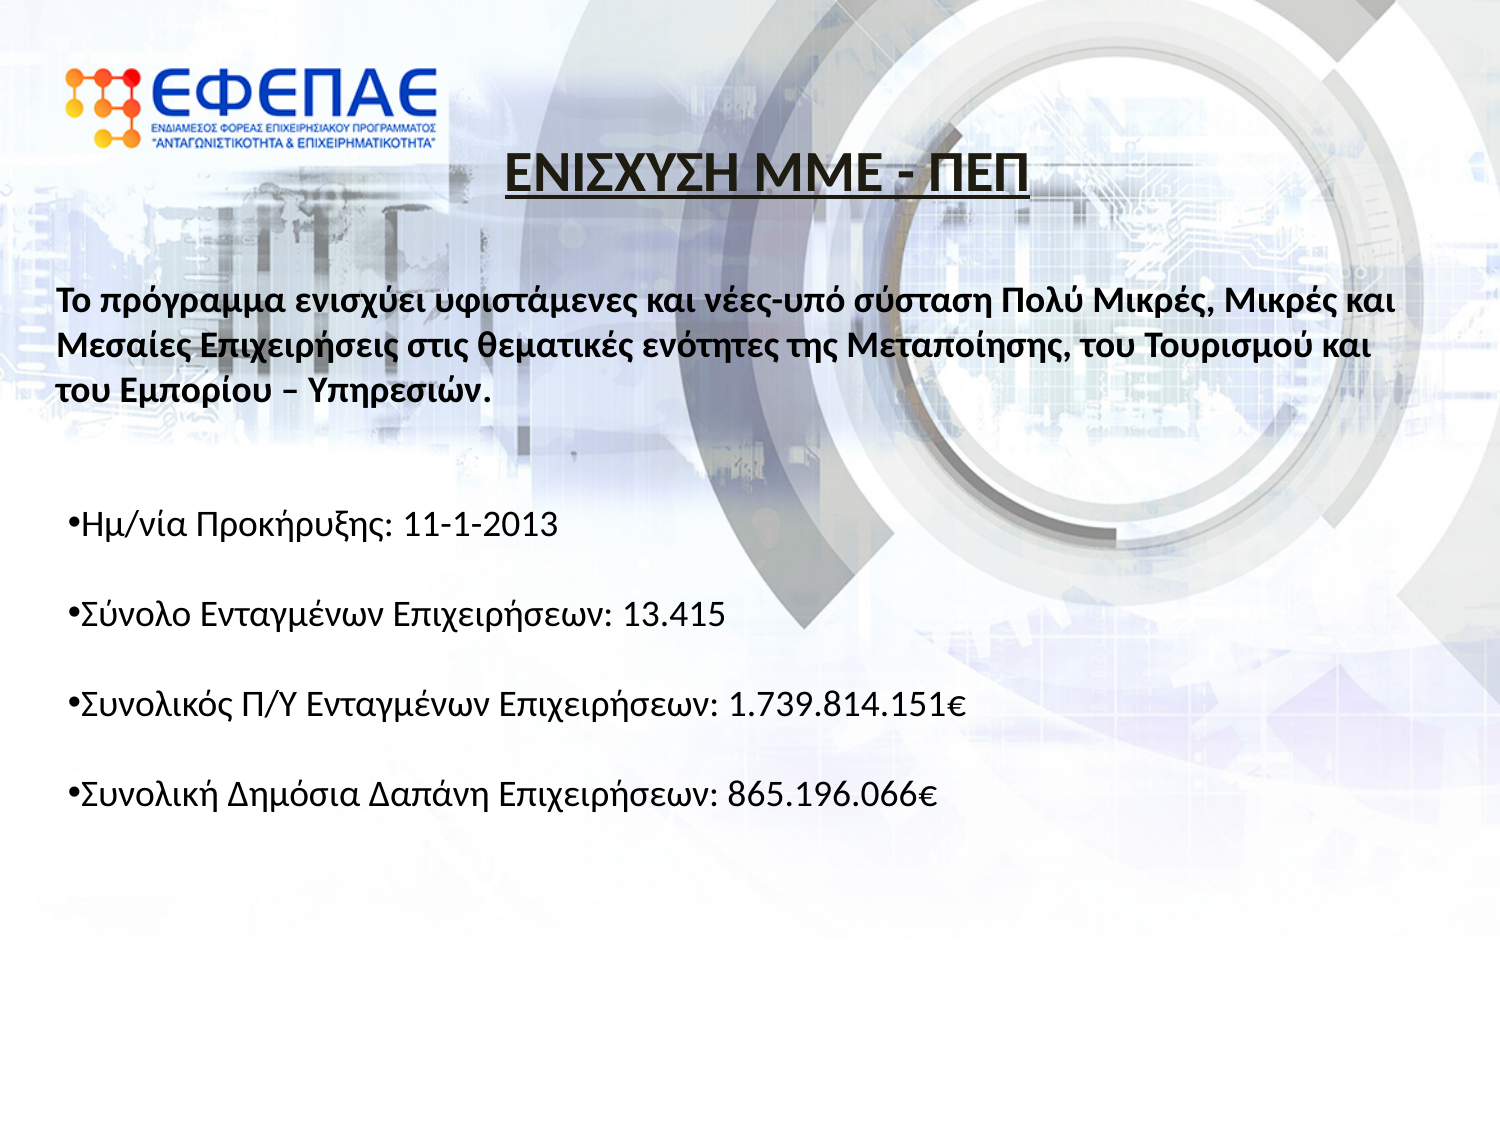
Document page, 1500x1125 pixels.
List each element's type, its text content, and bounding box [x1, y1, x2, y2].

text_box ΕΝΙΣΧΥΣΗ ΜΜΕ - ΠΕΠ [76, 125, 1459, 211]
text_box Ημ/νία Προκήρυξης: 11-1-2013 Σύνολο Ενταγμένων Επιχειρήσεων: 13.415 Συνολικός Π/Υ Ενταγμένων Επιχειρήσεων: 1.739.814.151€ Συνολική Δημόσια Δαπάνη Επιχειρήσεων: 865.196.066€ [53, 491, 1459, 867]
text_box Το πρόγραμμα ενισχύει υφιστάμενες και νέες-υπό σύσταση Πολύ Μικρές, Μικρές και Μεσαίες Επιχειρήσεις στις θεματικές ενότητες της Μεταποίησης, του Τουρισμού και του Εμπορίου – Υπηρεσιών. [41, 267, 1436, 462]
picture [0, 0, 1500, 1125]
